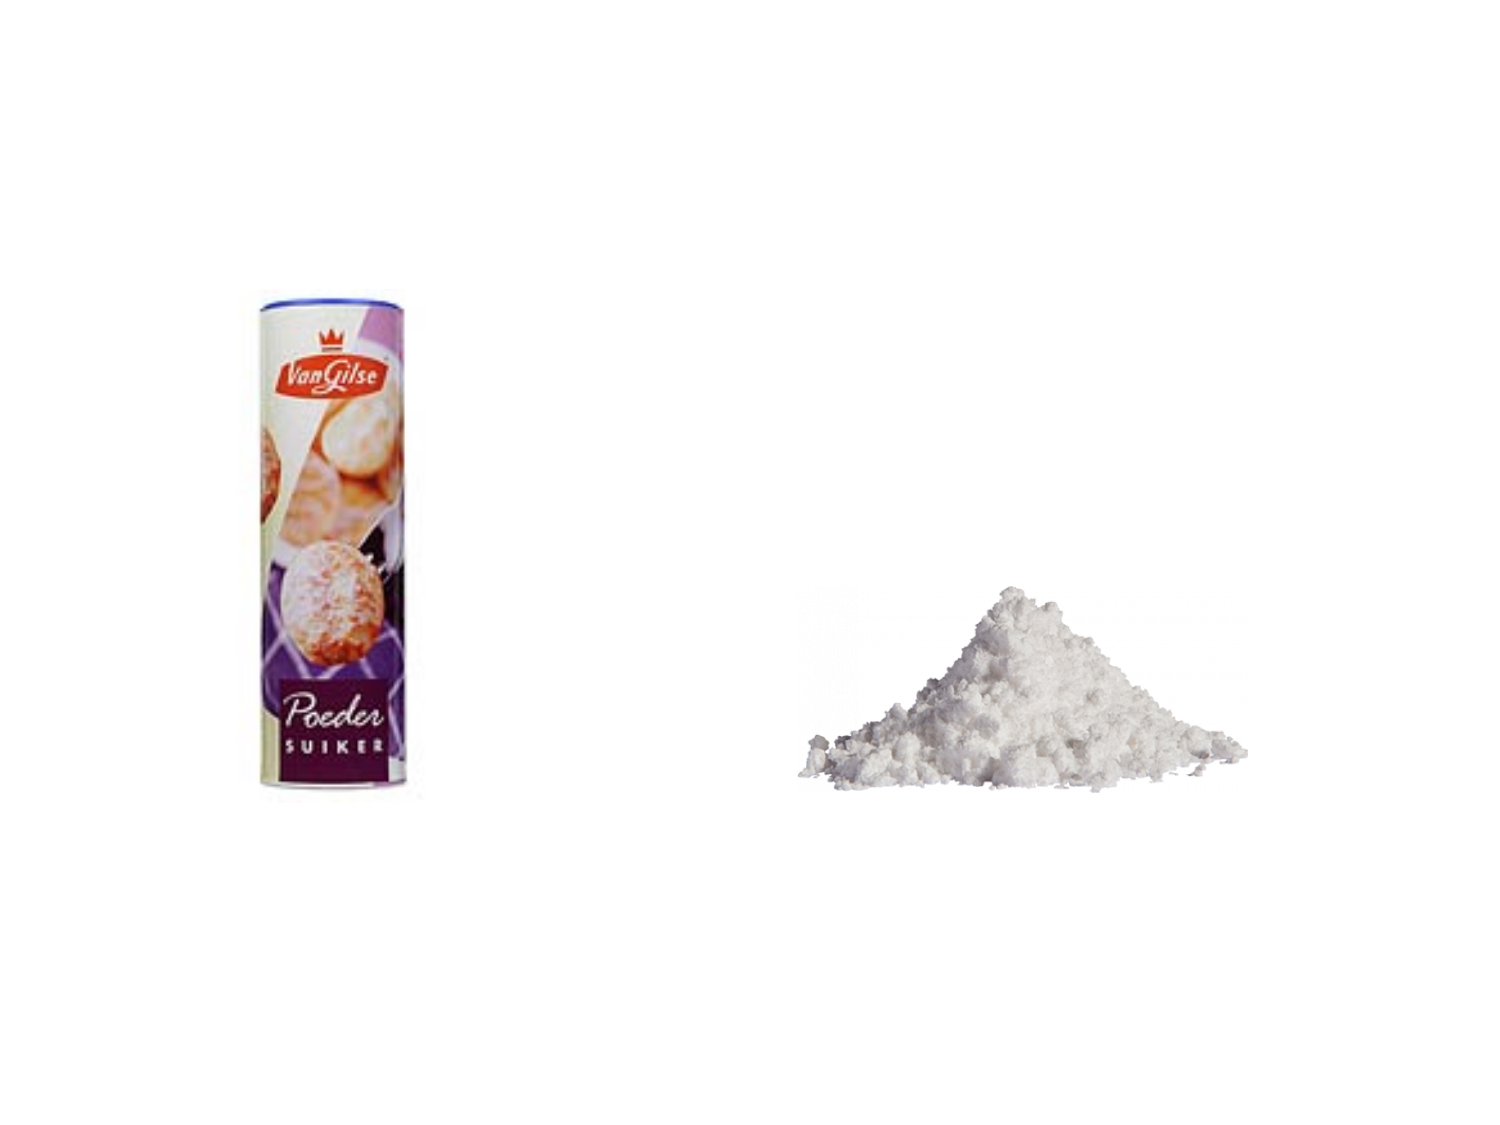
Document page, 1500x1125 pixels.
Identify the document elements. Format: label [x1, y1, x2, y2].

picture [76, 289, 591, 803]
picture [796, 463, 1248, 915]
